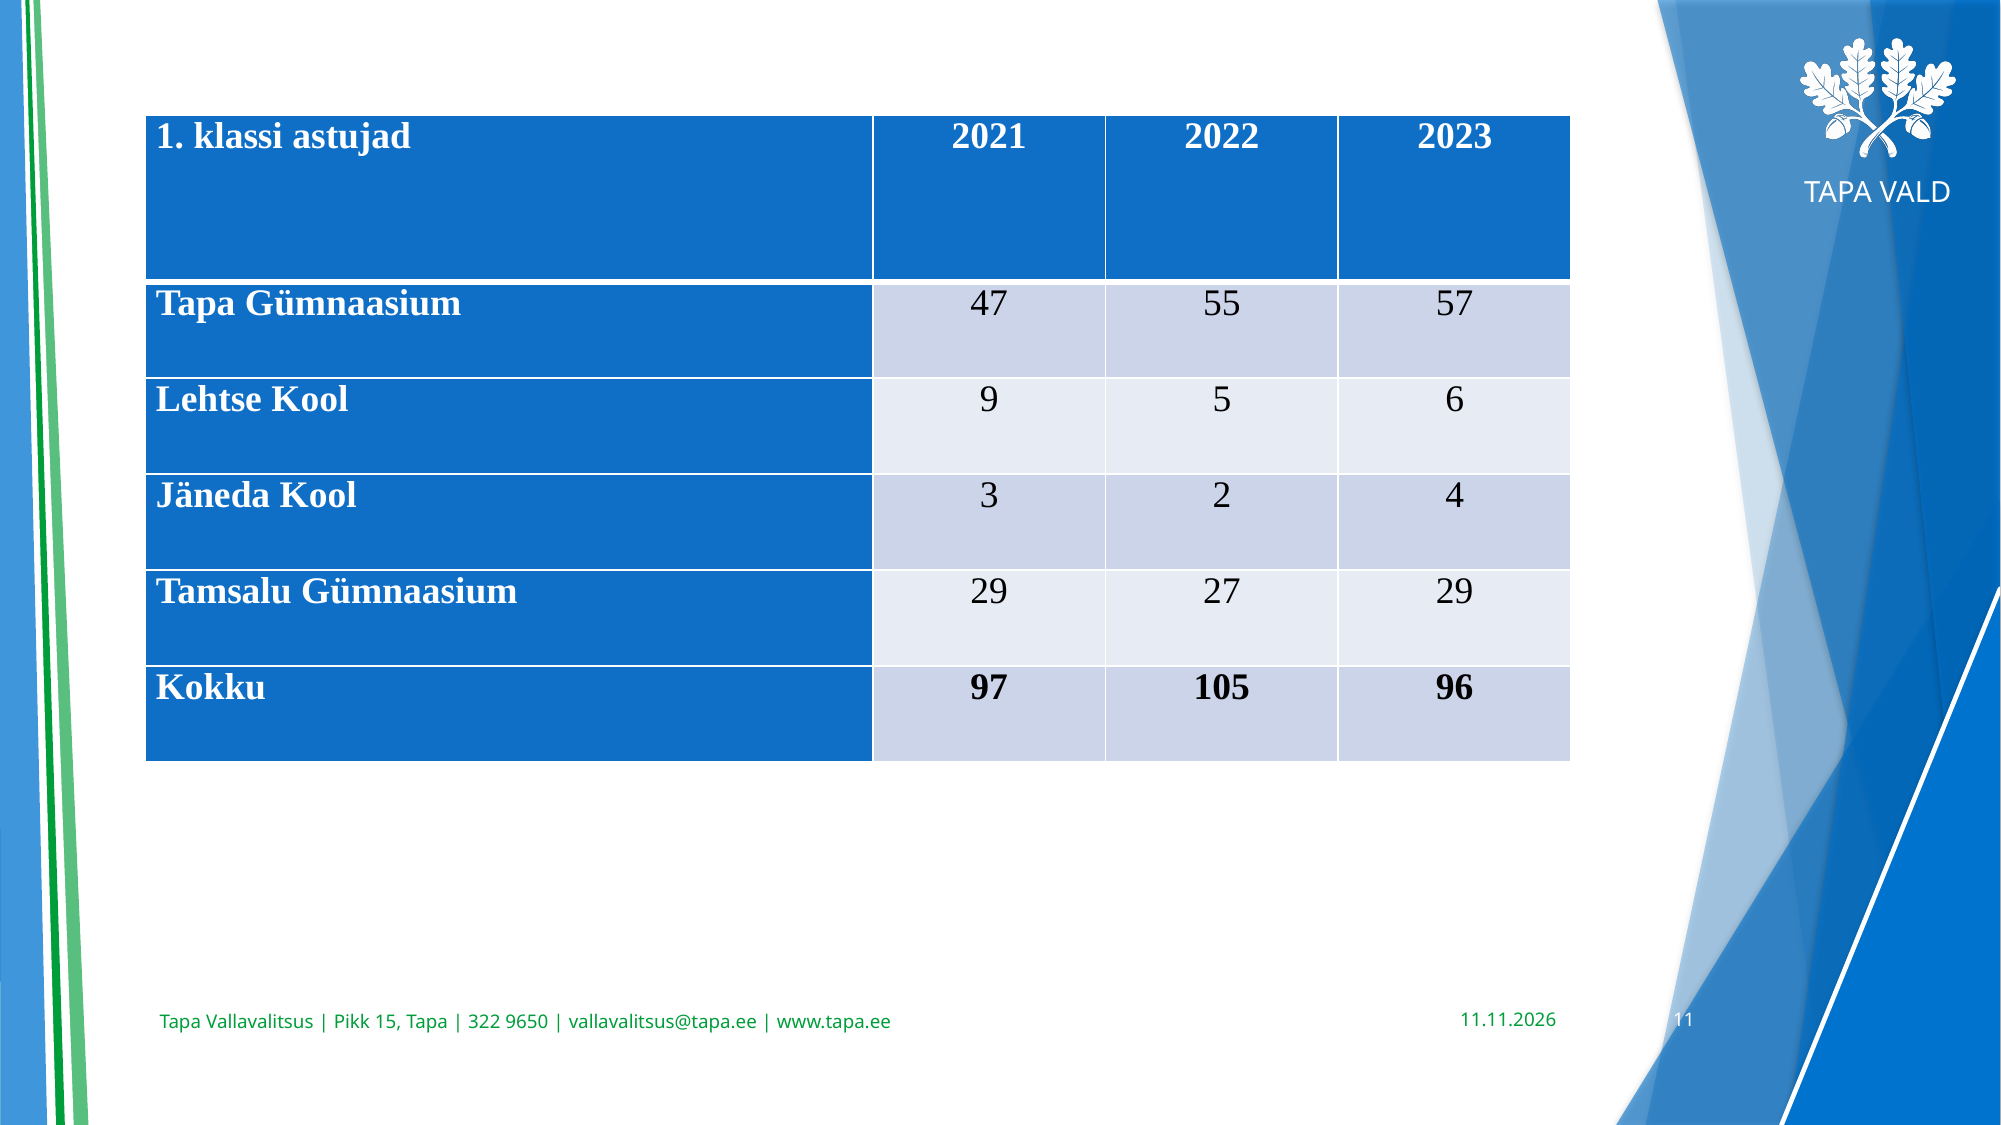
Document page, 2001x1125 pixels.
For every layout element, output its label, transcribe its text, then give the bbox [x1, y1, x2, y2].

table_header 2022 [1106, 116, 1337, 279]
table_cell 105 [1106, 667, 1337, 761]
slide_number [1421, 990, 1572, 1051]
table_cell 57 [1339, 285, 1570, 377]
table_cell 9 [874, 379, 1105, 473]
table_cell Tapa Gümnaasium [146, 285, 872, 377]
table_header 1. klassi astujad [146, 116, 872, 279]
table_cell 5 [1106, 379, 1337, 473]
footer Tapa Vallavalitsus | Pikk 15, Tapa | 322 9650 | vallavalitsus@tapa.ee | www.tapa.ee [144, 992, 1396, 1053]
table_header 2023 [1339, 116, 1570, 279]
table_cell 27 [1106, 571, 1337, 665]
table_cell 6 [1339, 379, 1570, 473]
table_header 2021 [874, 116, 1105, 279]
table_cell 96 [1339, 667, 1570, 761]
table_cell 47 [874, 285, 1105, 377]
table_cell Tamsalu Gümnaasium [146, 571, 872, 665]
table_cell 3 [874, 475, 1105, 569]
picture [1800, 38, 1956, 158]
table_cell 97 [874, 667, 1105, 761]
table_cell Jäneda Kool [146, 475, 872, 569]
table_cell 29 [874, 571, 1105, 665]
table_cell 2 [1106, 475, 1337, 569]
slide_number 11 [1597, 990, 1710, 1051]
table_cell 29 [1339, 571, 1570, 665]
table_cell Kokku [146, 667, 872, 761]
table_cell 55 [1106, 285, 1337, 377]
table_cell Lehtse Kool [146, 379, 872, 473]
table_cell 4 [1339, 475, 1570, 569]
